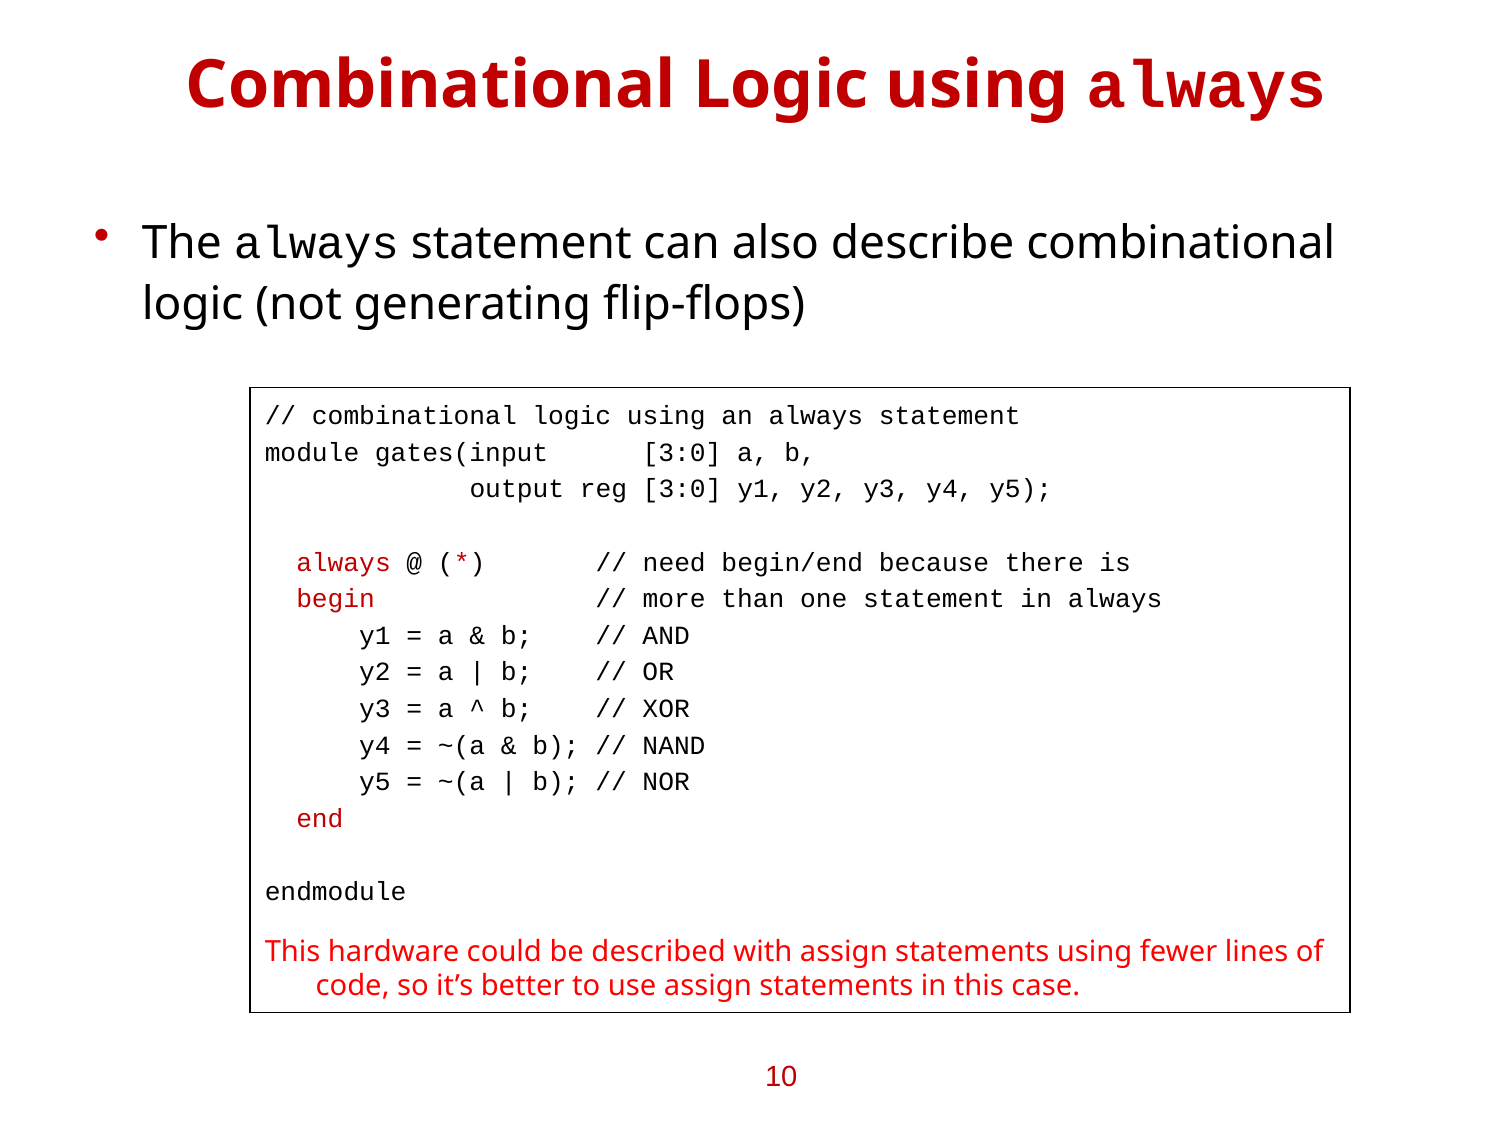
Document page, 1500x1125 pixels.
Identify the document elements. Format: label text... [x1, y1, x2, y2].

list The always statement can also describe combinational logic (not generating flip-flops) [78, 199, 1430, 338]
title Combinational Logic using always [124, 12, 1388, 151]
slide_number 10 [649, 1049, 913, 1125]
text_box // combinational logic using an always statement module gates(input [3:0] a, b, output reg [3:0] y1, y2, y3, y4, y5); always @ (*) // need begin/end because there is begin // more than one statement in always y1 = a & b; // AND y2 = a | b; // OR y3 = a ^ b; // XOR y4 = ~(a & b); // NAND y5 = ~(a | b); // NOR end endmodule This hardware could be described with assign statements using fewer lines of code, so it’s better to use assign statements in this case. [249, 387, 1350, 1013]
